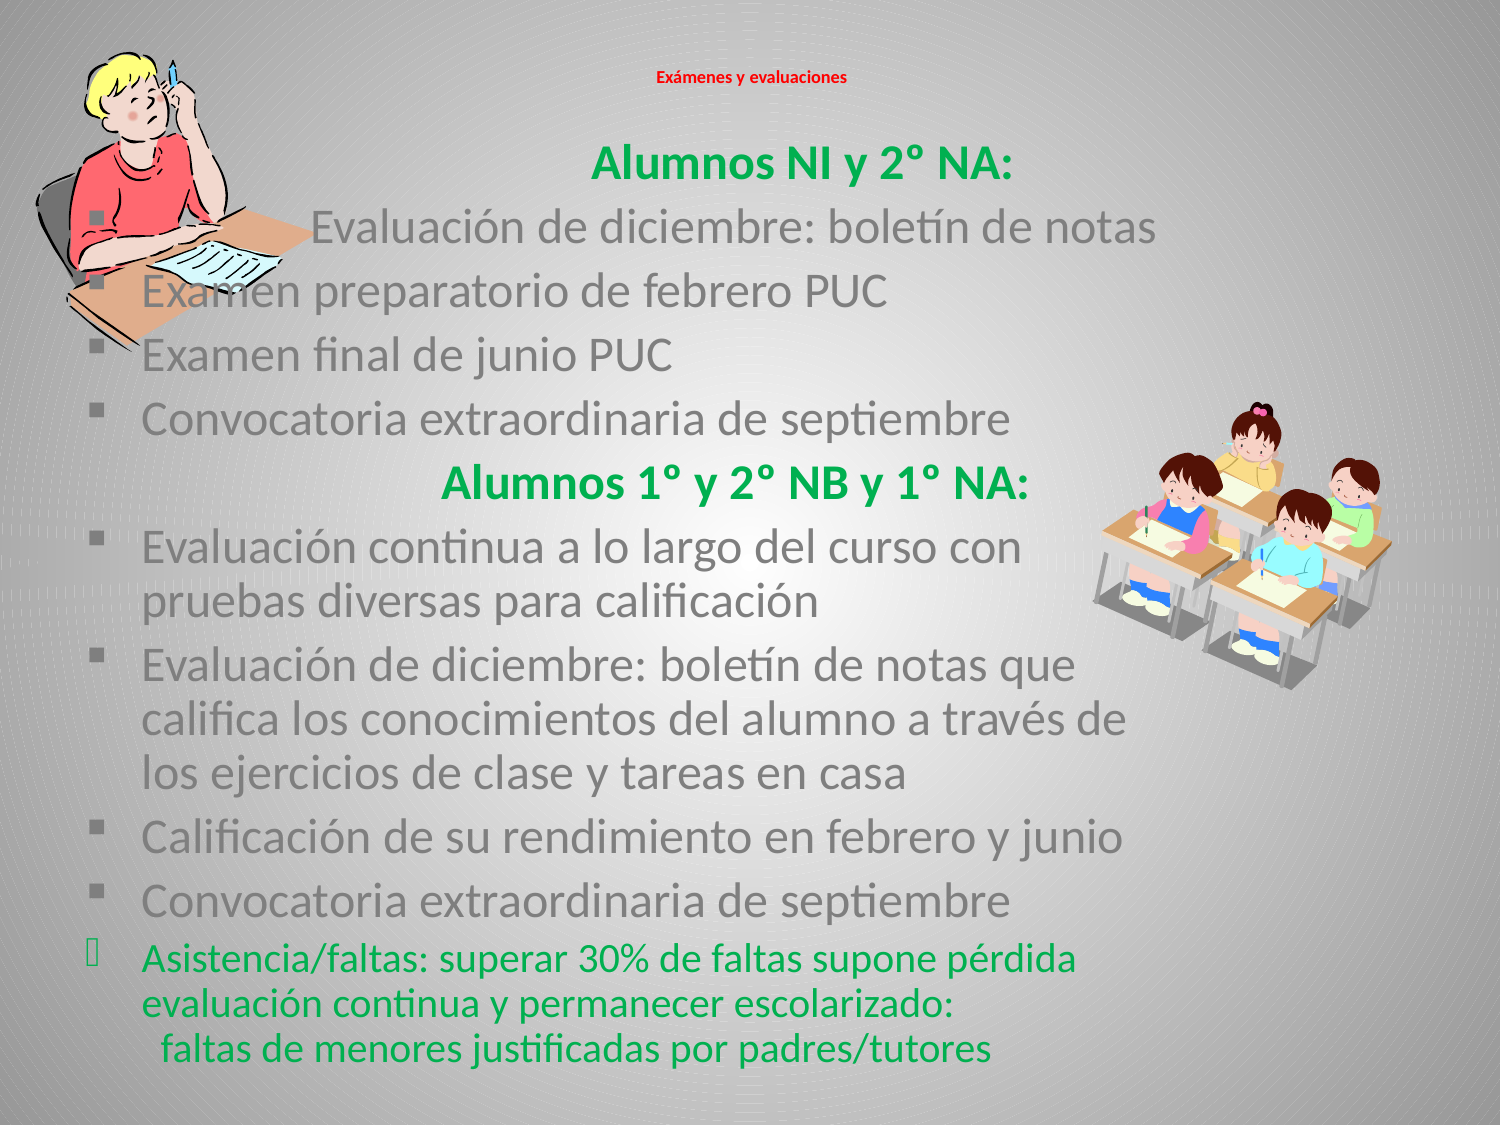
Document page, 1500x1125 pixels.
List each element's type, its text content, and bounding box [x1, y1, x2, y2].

list Alumnos NI y 2º NA: Evaluación de diciembre: boletín de notas Examen preparatorio de febrero PUC Examen final de junio PUC Convocatoria extraordinaria de septiembre Alumnos 1º y 2º NB y 1º NA: Evaluación continua a lo largo del curso con pruebas diversas para calificación Evaluación de diciembre: boletín de notas que califica los conocimientos del alumno a través de los ejercicios de clase y tareas en casa Calificación de su rendimiento en febrero y junio Convocatoria extraordinaria de septiembre Asistencia/faltas: superar 30% de faltas supone pérdida evaluación continua y permanecer escolarizado: faltas de menores justificadas por padres/tutores [317, 128, 1200, 270]
title Exámenes y evaluaciones [76, 34, 1428, 118]
picture [1103, 401, 1390, 679]
picture [34, 46, 311, 345]
